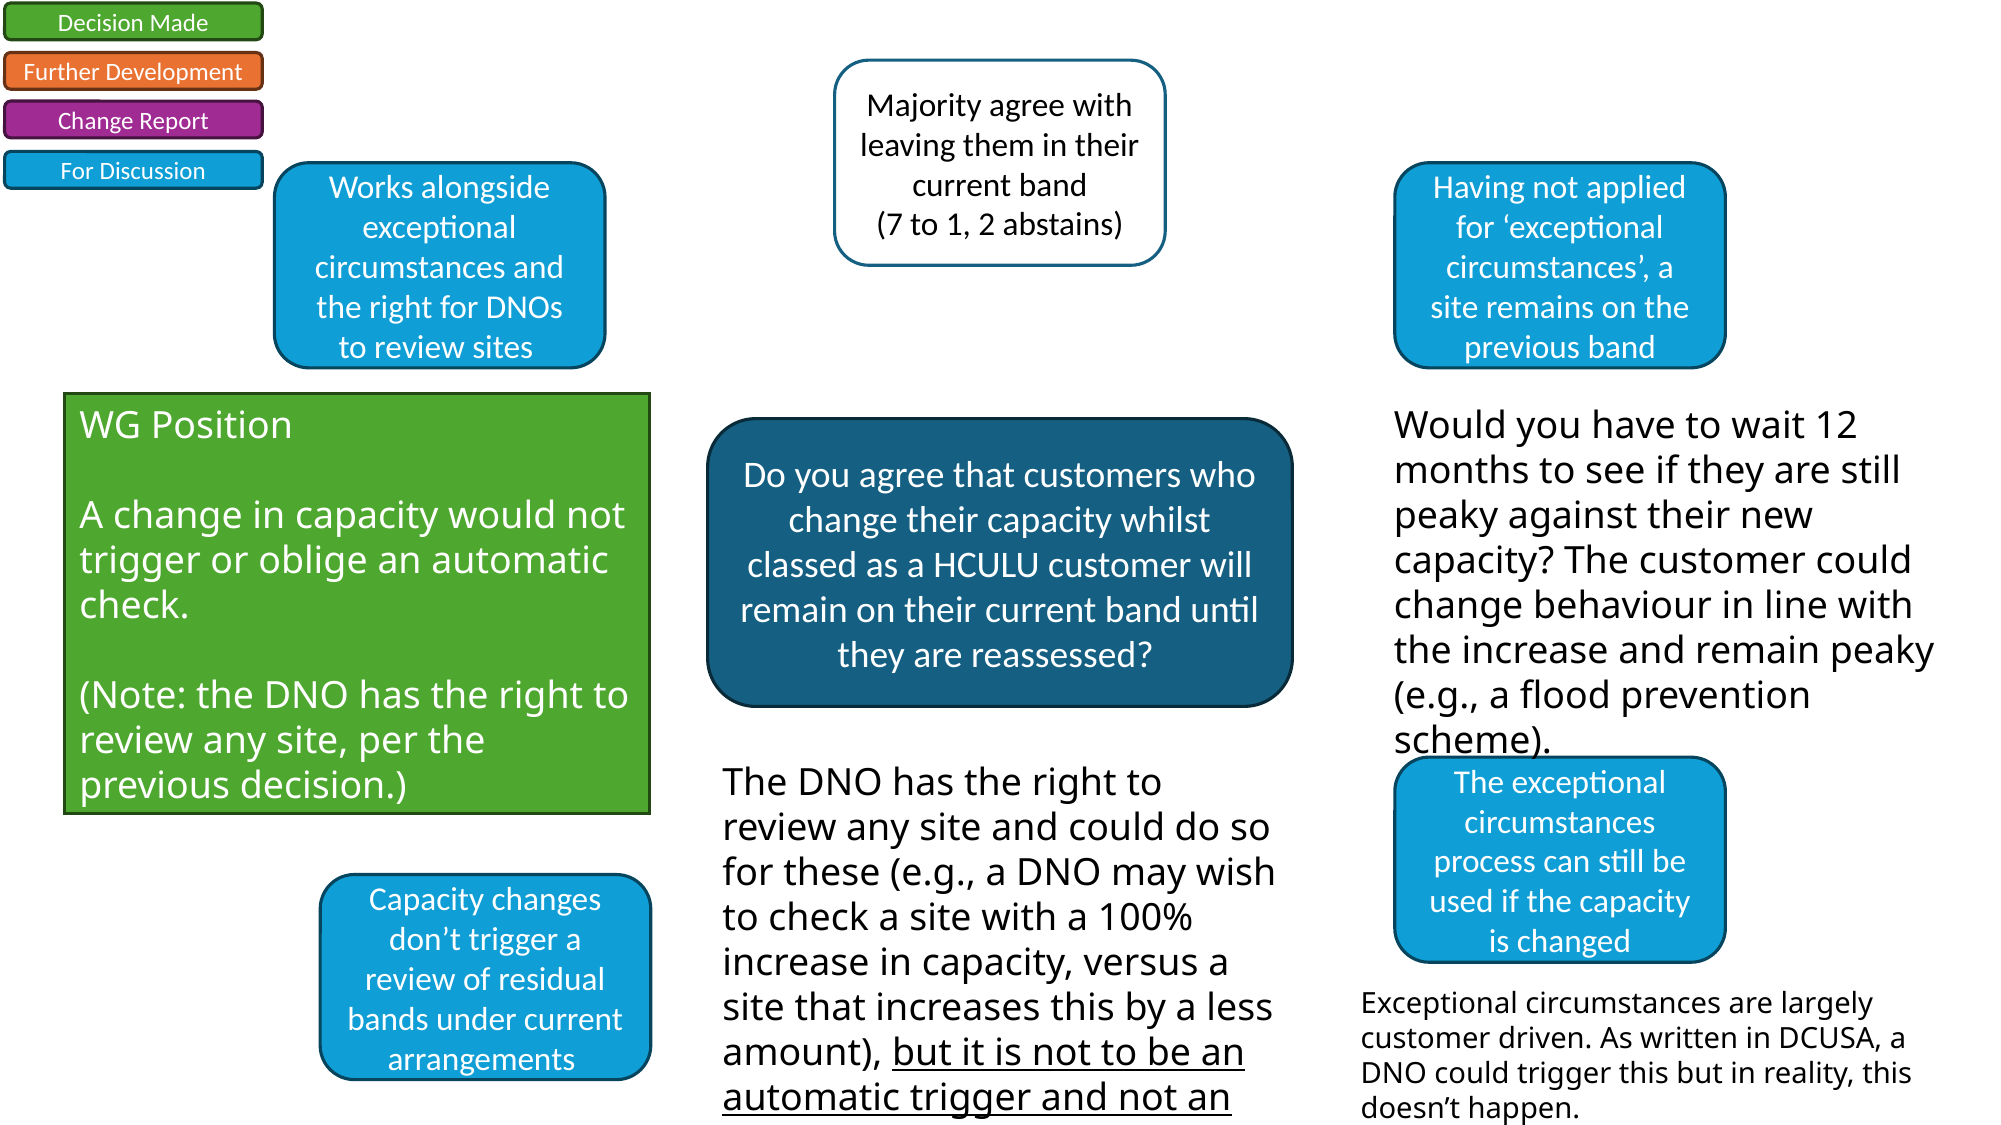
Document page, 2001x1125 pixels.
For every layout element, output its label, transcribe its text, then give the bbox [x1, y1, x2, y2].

text_box Exceptional circumstances are largely customer driven. As written in DCUSA, a DNO could trigger this but in reality, this doesn’t happen. [1345, 977, 1984, 1125]
text_box WG Position A change in capacity would not trigger or oblige an automatic check. (Note: the DNO has the right to review any site, per the previous decision.) [63, 392, 651, 815]
text_box Works alongside exceptional circumstances and the right for DNOs to review sites [272, 161, 607, 370]
text_box For Discussion [2, 149, 264, 190]
text_box The exceptional circumstances process can still be used if the capacity is changed [1393, 769, 1727, 964]
text_box Decision Made [2, 1, 264, 42]
text_box Majority agree with leaving them in their current band (7 to 1, 2 abstains) [833, 58, 1167, 267]
text_box Capacity changes don’t trigger a review of residual bands under current arrangements [318, 872, 653, 1082]
text_box Further Development [2, 50, 264, 91]
text_box The DNO has the right to review any site and could do so for these (e.g., a DNO may wish to check a site with a 100% increase in capacity, versus a site that increases this by a less amount), but it is not to be an automatic trigger and not an obligation. [707, 750, 1293, 1125]
text_box Having not applied for ‘exceptional circumstances’, a site remains on the previous band [1393, 161, 1727, 370]
text_box Would you have to wait 12 months to see if they are still peaky against their new capacity? The customer could change behaviour in line with the increase and remain peaky (e.g., a flood prevention scheme). [1379, 393, 1964, 769]
text_box Do you agree that customers who change their capacity whilst classed as a HCULU customer will remain on their current band until they are reassessed? [706, 417, 1294, 708]
text_box Change Report [2, 99, 264, 140]
